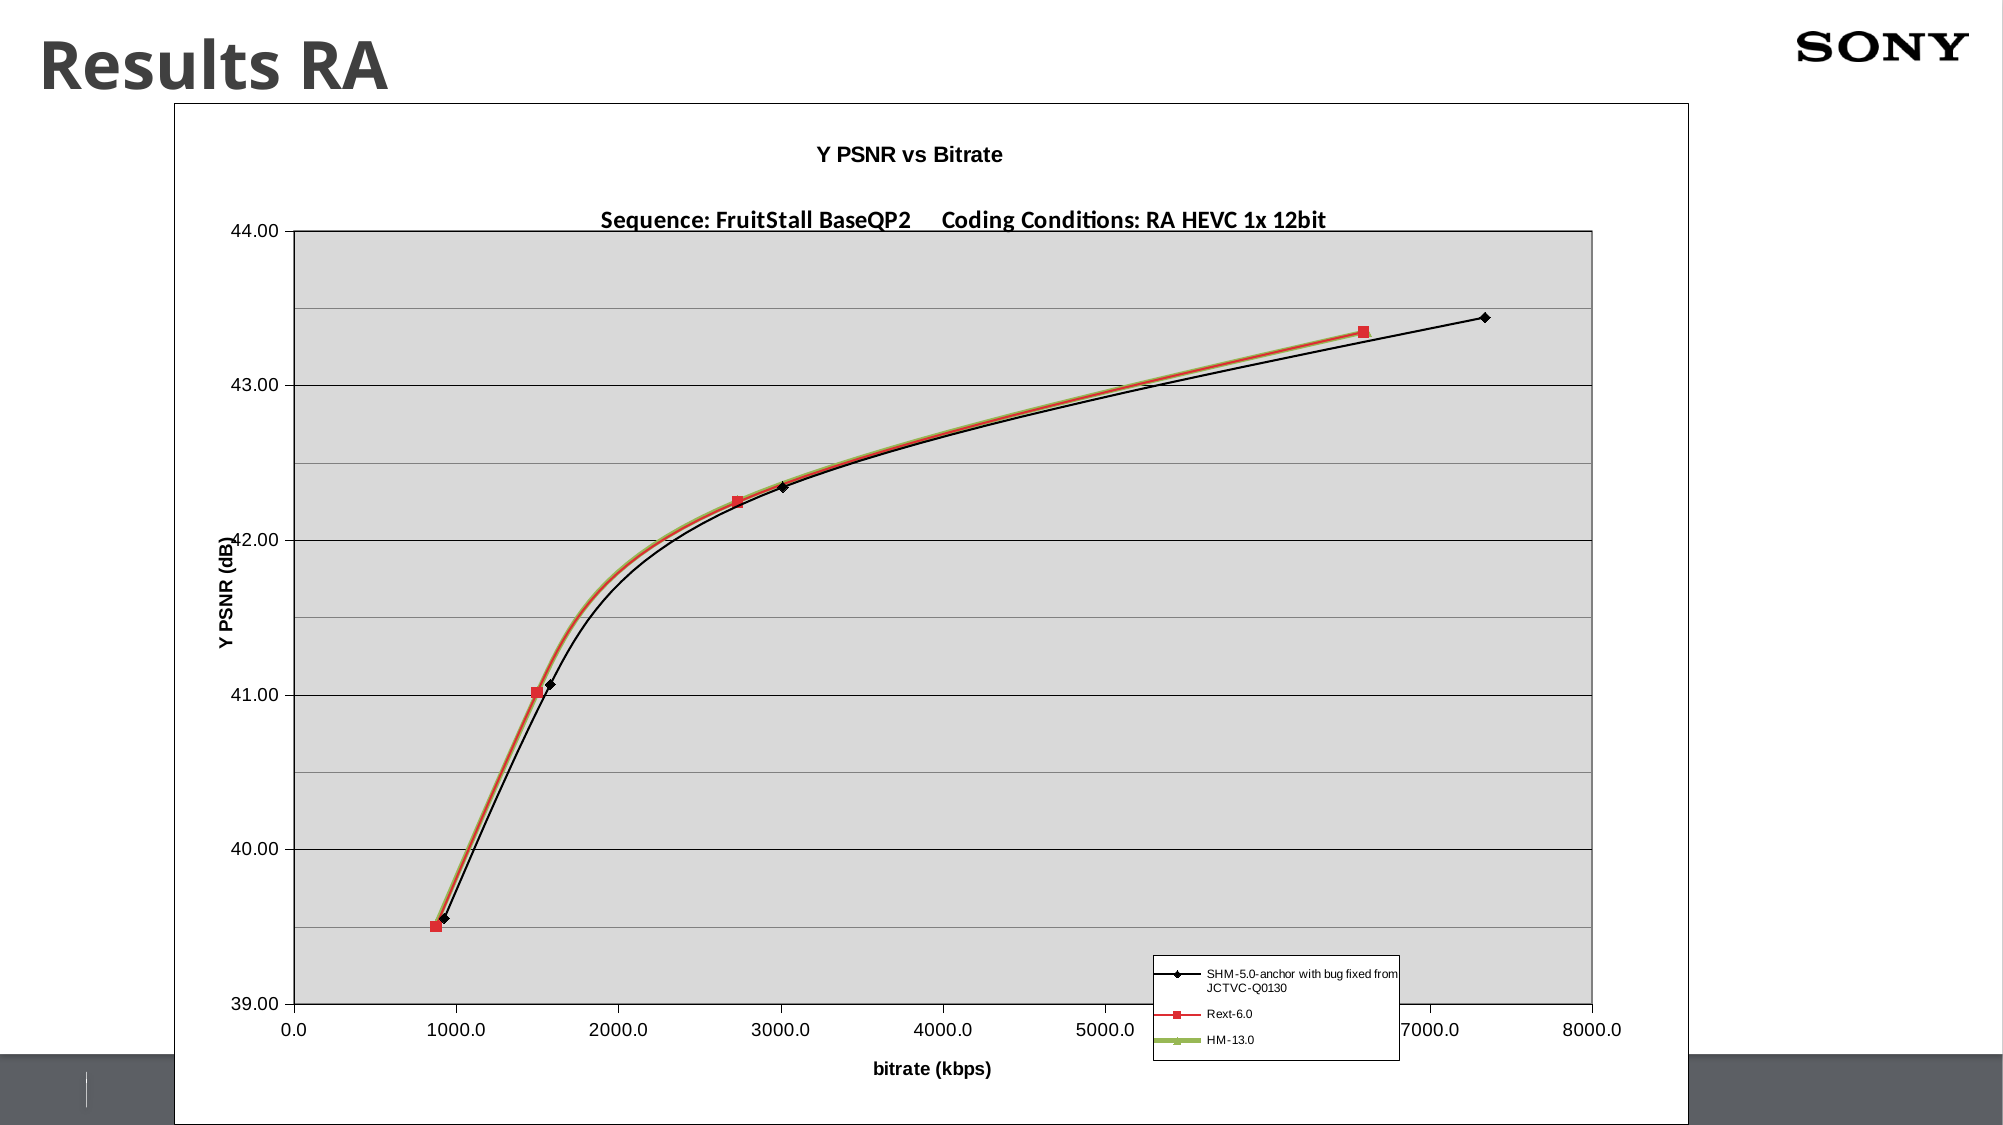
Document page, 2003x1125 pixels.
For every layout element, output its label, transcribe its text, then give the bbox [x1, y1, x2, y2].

chart [173, 102, 1689, 1125]
title Results RA [38, 10, 1735, 103]
picture [1797, 31, 1969, 62]
